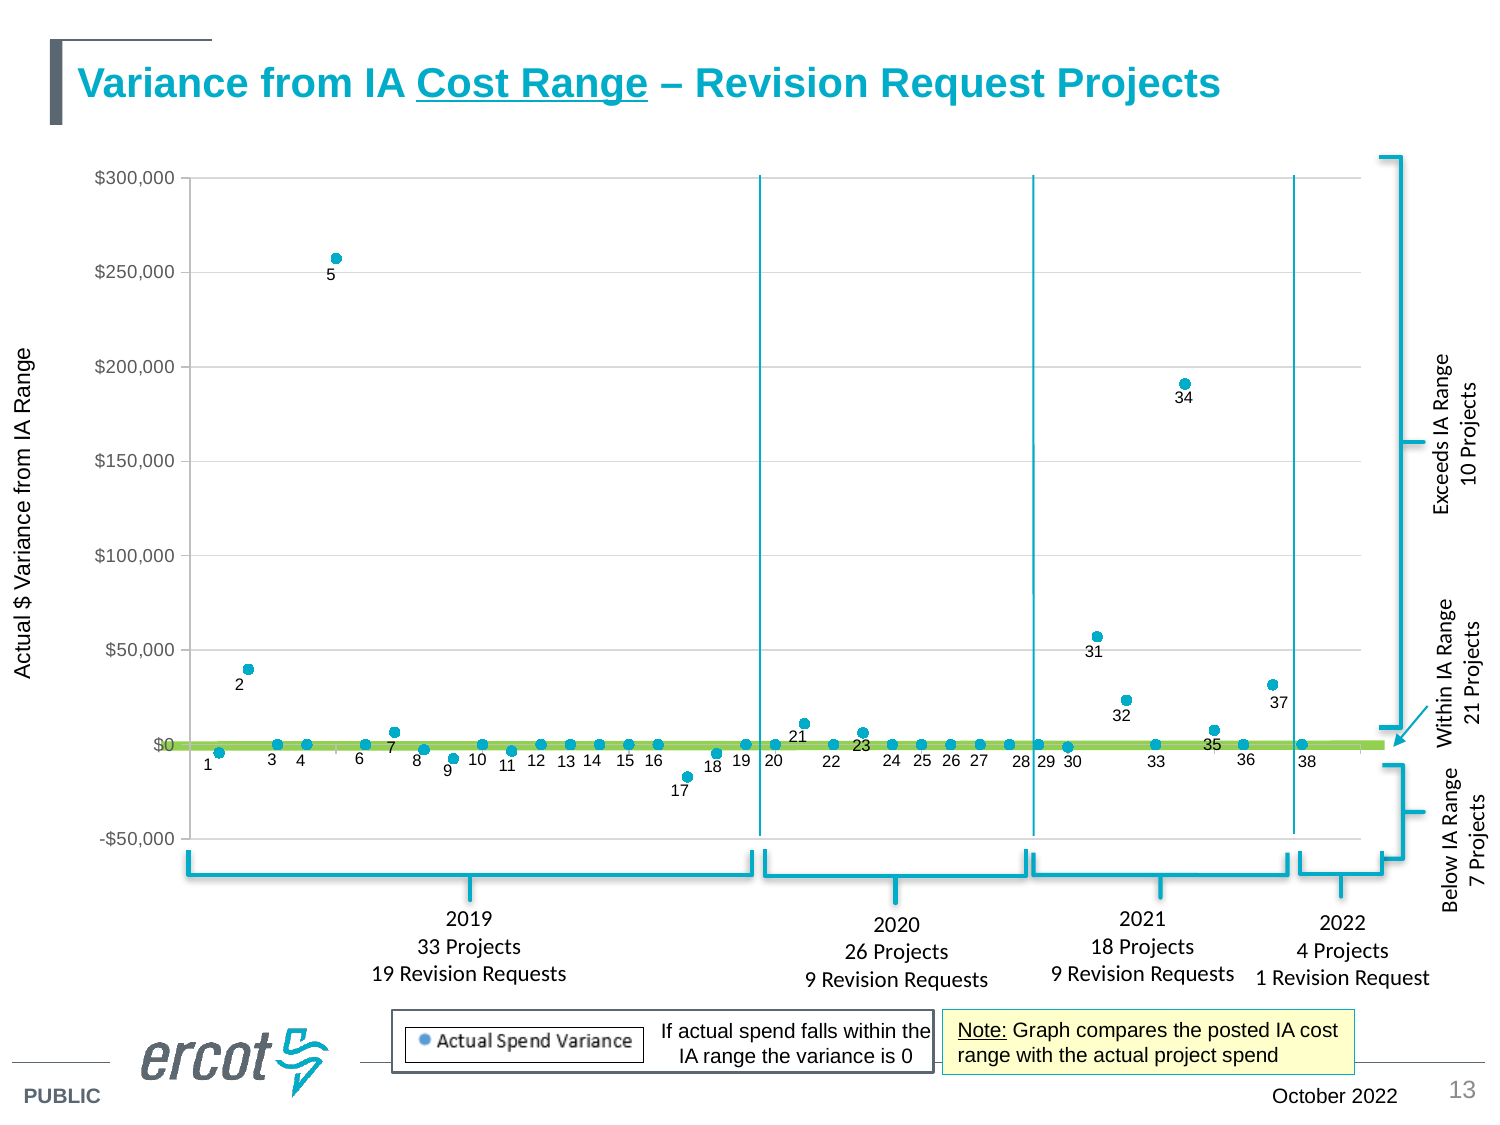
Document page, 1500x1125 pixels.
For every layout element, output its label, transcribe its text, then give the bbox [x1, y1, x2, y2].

picture [405, 1027, 644, 1063]
text_box [1033, 860, 1288, 896]
slide_number 13 [1431, 1070, 1494, 1107]
title Variance from IA Cost Range – Revision Request Projects [62, 48, 1374, 122]
text_box 2022 4 Projects 1 Revision Request [1223, 900, 1463, 998]
text_box Actual $ Variance from IA Range [0, 324, 43, 703]
text_box 2021 18 Projects 9 Revision Requests [1023, 896, 1262, 994]
text_box [764, 860, 1027, 904]
chart [94, 134, 1376, 851]
picture [137, 1024, 332, 1100]
text_box [1300, 850, 1383, 897]
text_box If actual spend falls within the IA range the variance is 0 [644, 1010, 942, 1075]
text_box 2019 33 Projects 19 Revision Requests [336, 896, 602, 994]
text_box [188, 860, 753, 901]
text_box Below IA Range 7 Projects [1426, 752, 1497, 929]
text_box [1393, 705, 1428, 747]
text_box Exceeds IA Range 10 Projects [1417, 315, 1488, 555]
text_box Note: Graph compares the posted IA cost range with the actual project spend [942, 1009, 1355, 1075]
text_box Within IA Range 21 Projects [1421, 582, 1491, 766]
text_box [390, 1008, 936, 1075]
text_box 2020 26 Projects 9 Revision Requests [777, 901, 1016, 999]
text_box [1382, 765, 1424, 859]
text_box [1380, 156, 1424, 728]
